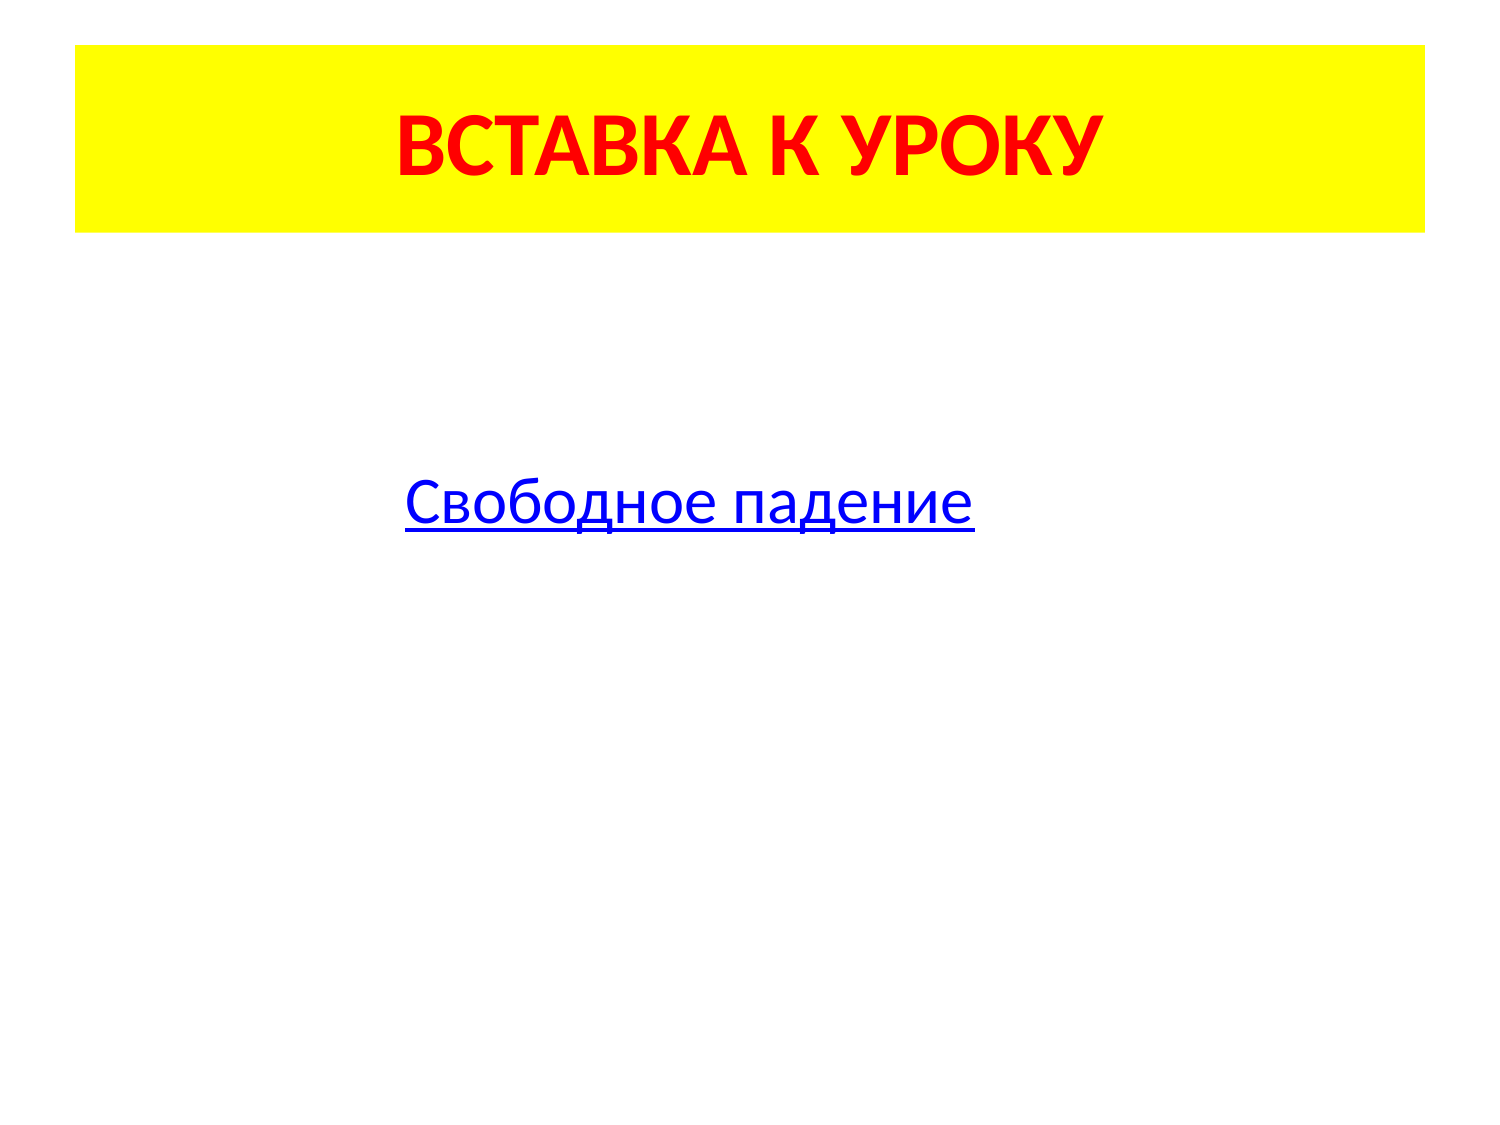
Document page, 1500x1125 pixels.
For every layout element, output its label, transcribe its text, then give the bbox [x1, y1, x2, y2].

list Свободное падение [75, 262, 1425, 1005]
title ВСТАВКА К УРОКУ [75, 45, 1425, 233]
